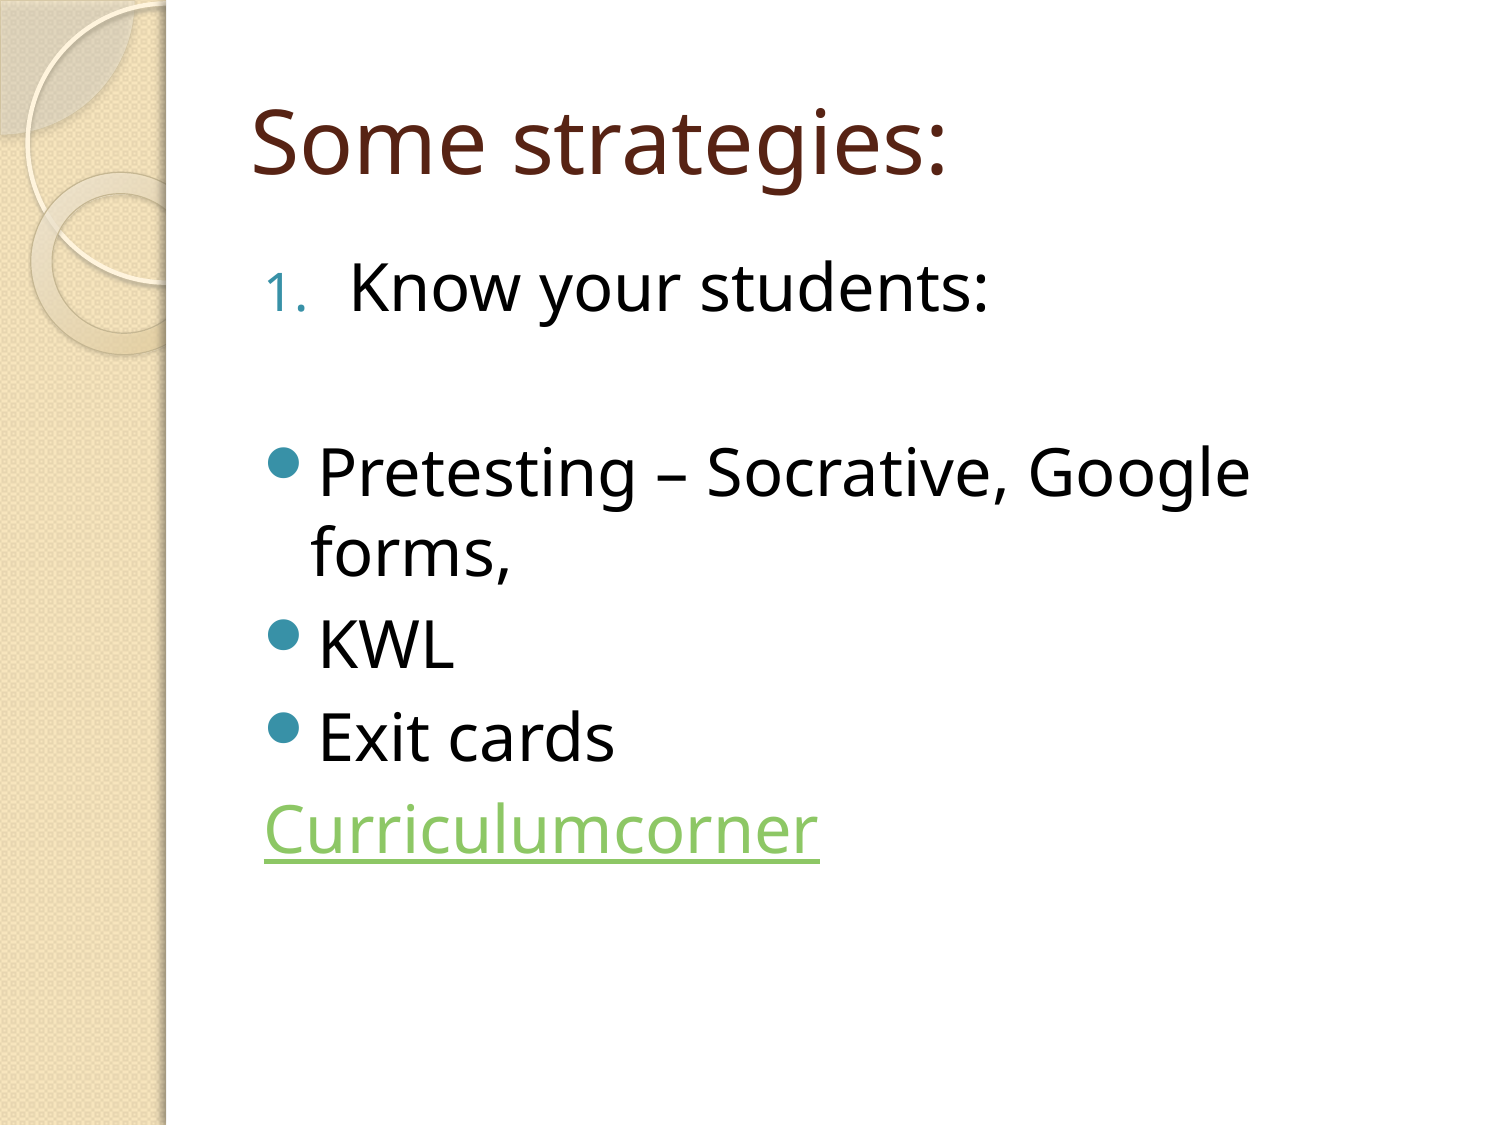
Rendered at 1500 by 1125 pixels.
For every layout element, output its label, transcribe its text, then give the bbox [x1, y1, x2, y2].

title Some strategies: [235, 45, 1466, 233]
list Know your students: Pretesting – Socrative, Google forms, KWL Exit cards Curriculumcorner [235, 237, 1466, 1025]
